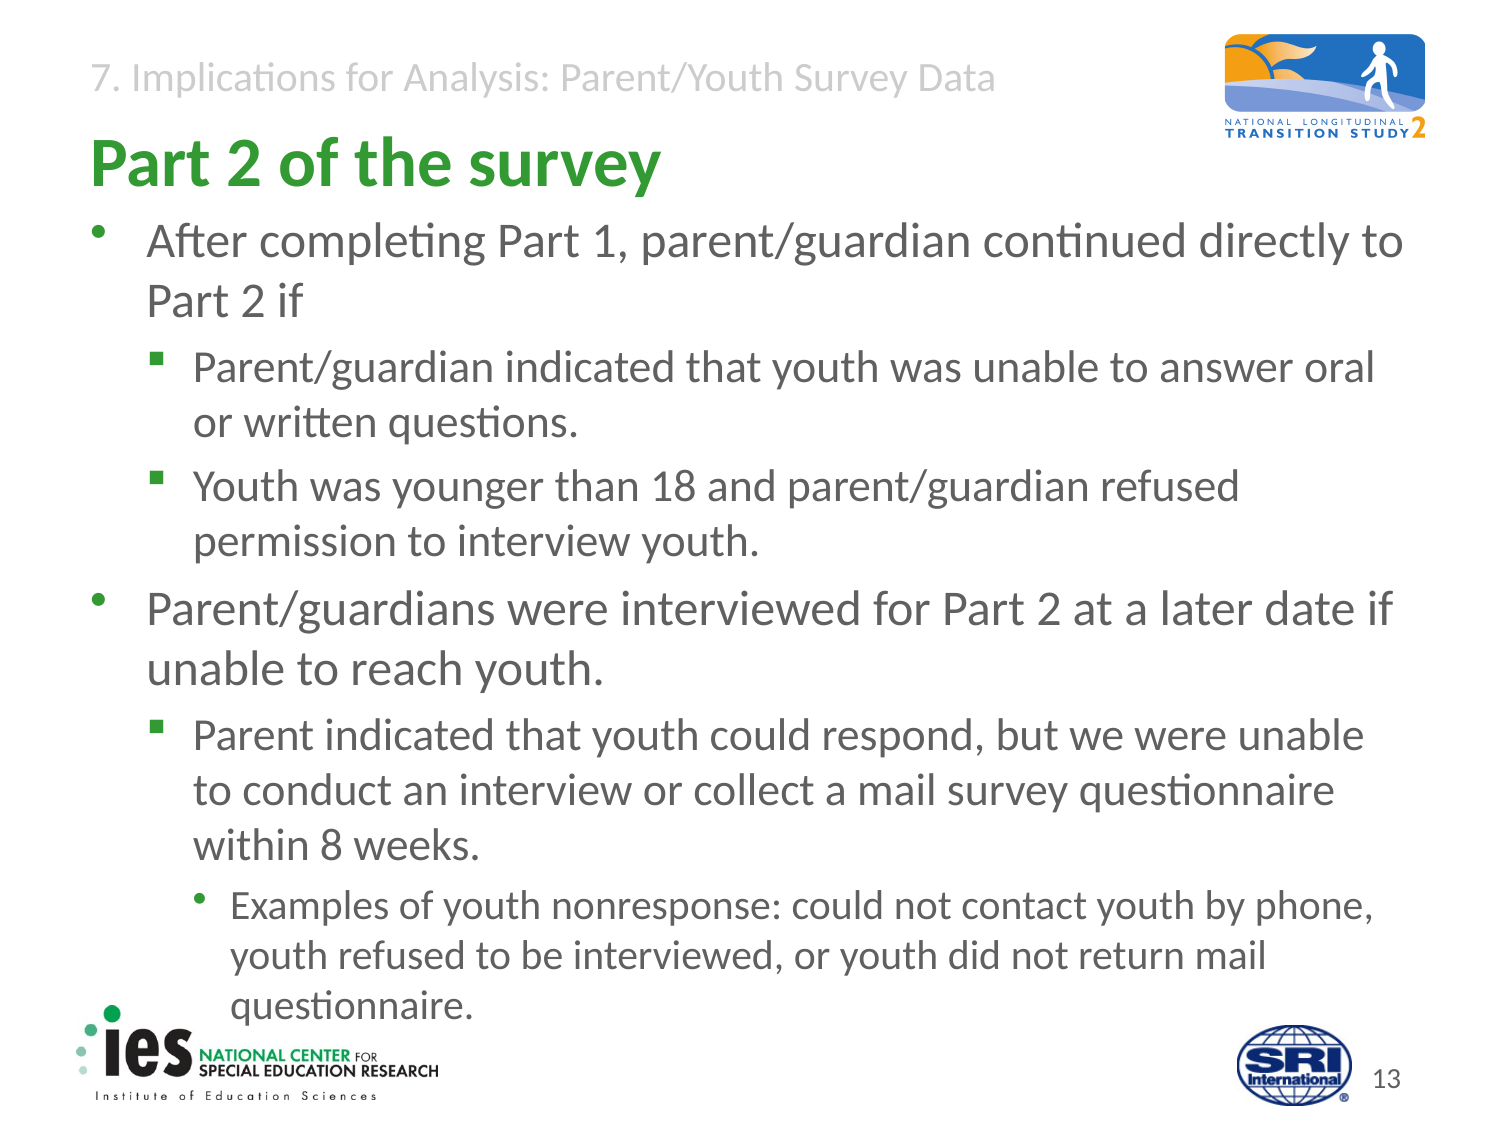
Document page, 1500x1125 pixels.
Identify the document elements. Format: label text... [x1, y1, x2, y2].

list After completing Part 1, parent/guardian continued directly to Part 2 if Parent/guardian indicated that youth was unable to answer oral or written questions. Youth was younger than 18 and parent/guardian refused permission to interview youth. Parent/guardians were interviewed for Part 2 at a later date if unable to reach youth. Parent indicated that youth could respond, but we were unable to conduct an interview or collect a mail survey questionnaire within 8 weeks. Examples of youth nonresponse: could not contact youth by phone, youth refused to be interviewed, or youth did not return mail questionnaire. [74, 199, 1426, 943]
title Part 2 of the survey [74, 90, 1426, 199]
picture [1237, 1025, 1352, 1106]
picture [76, 1005, 438, 1100]
slide_number 12 [1312, 1051, 1417, 1125]
